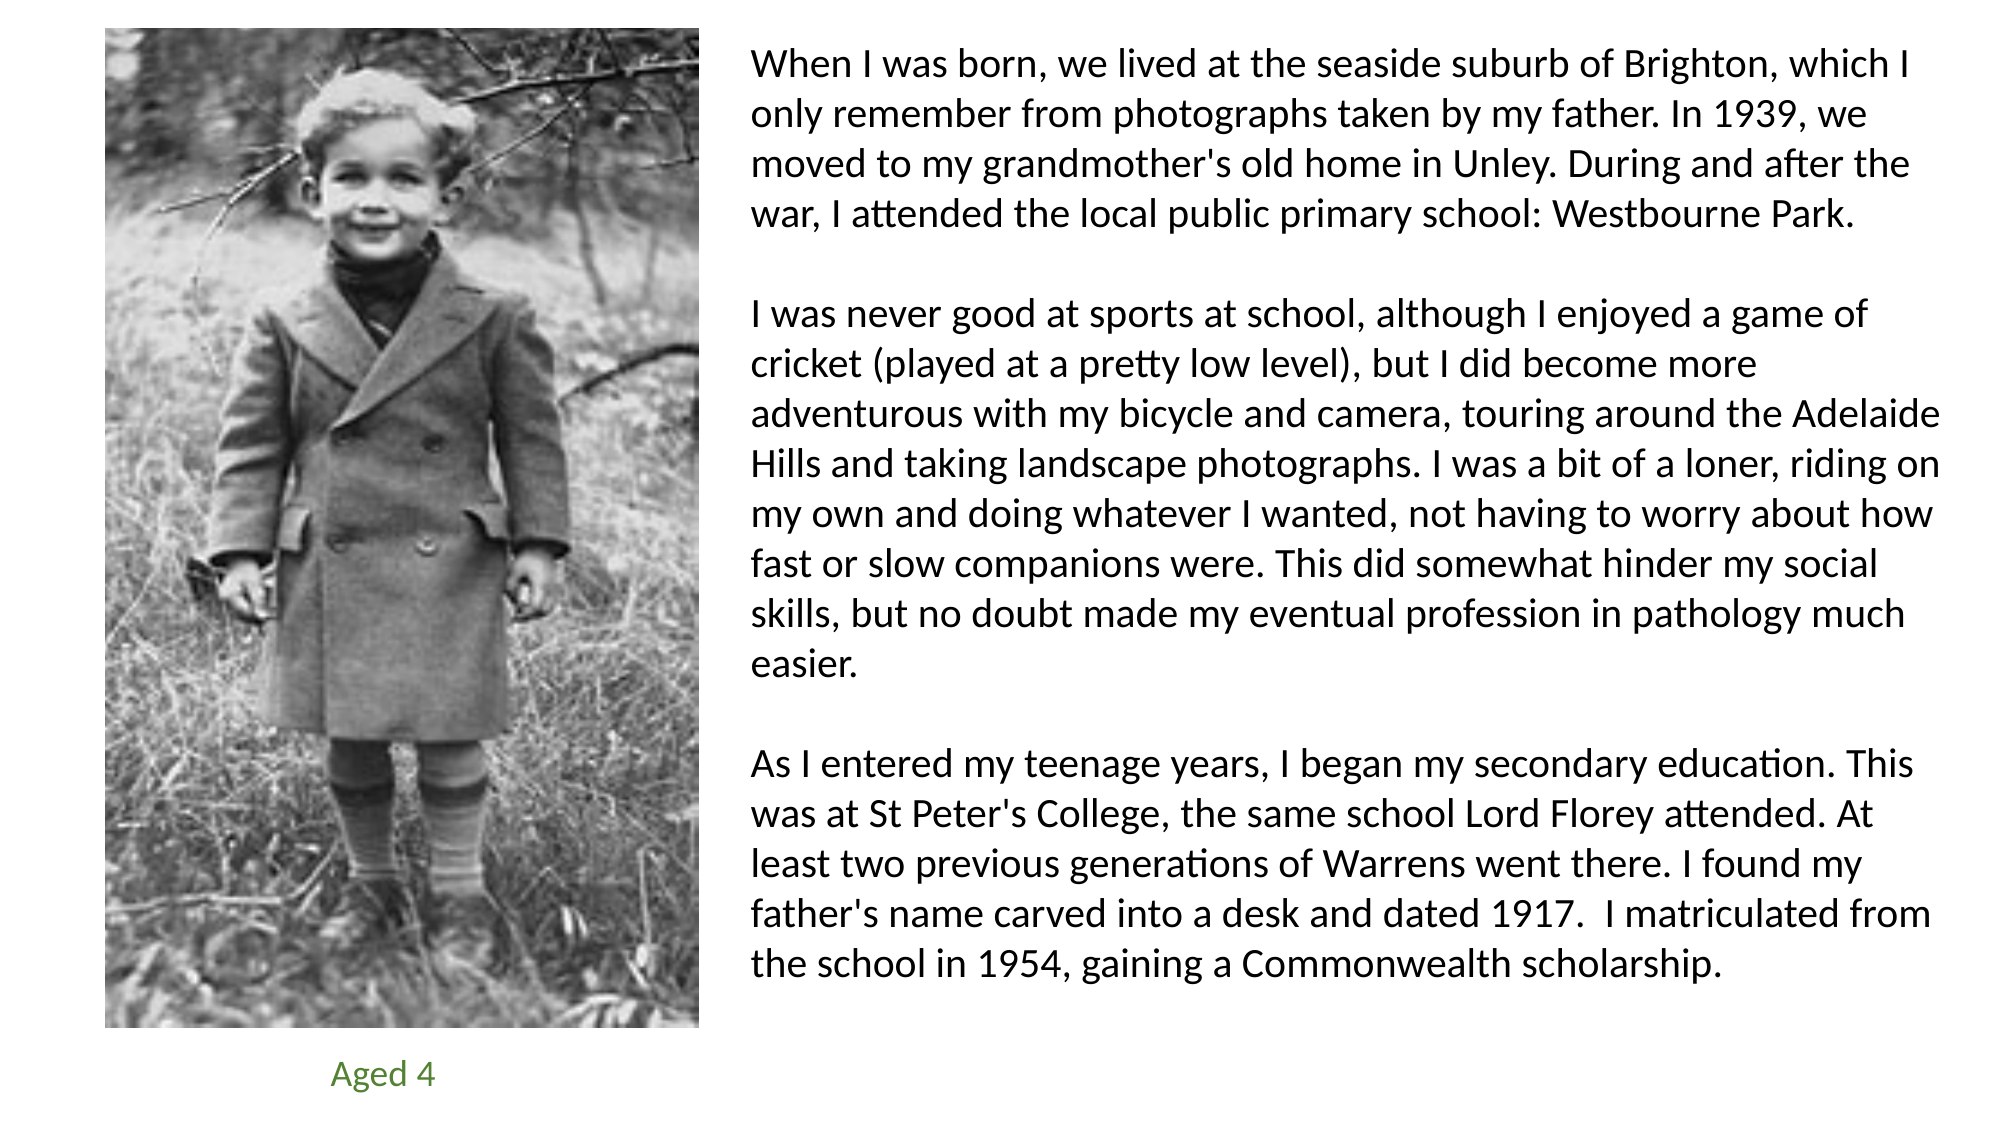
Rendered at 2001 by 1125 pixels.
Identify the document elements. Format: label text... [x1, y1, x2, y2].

text_box Aged 4 [315, 1041, 630, 1101]
picture [105, 28, 699, 1028]
text_box When I was born, we lived at the seaside suburb of Brighton, which I only remember from photographs taken by my father. In 1939, we moved to my grandmother's old home in Unley. During and after the war, I attended the local public primary school: Westbourne Park. I was never good at sports at school, although I enjoyed a game of cricket (played at a pretty low level), but I did become more adventurous with my bicycle and camera, touring around the Adelaide Hills and taking landscape photographs. I was a bit of a loner, riding on my own and doing whatever I wanted, not having to worry about how fast or slow companions were. This did somewhat hinder my social skills, but no doubt made my eventual profession in pathology much easier. As I entered my teenage years, I began my secondary education. This was at St Peter's College, the same school Lord Florey attended. At least two previous generations of Warrens went there. I found my father's name carved into a desk and dated 1917. I matriculated from the school in 1954, gaining a Commonwealth scholarship. [735, 28, 1977, 1094]
